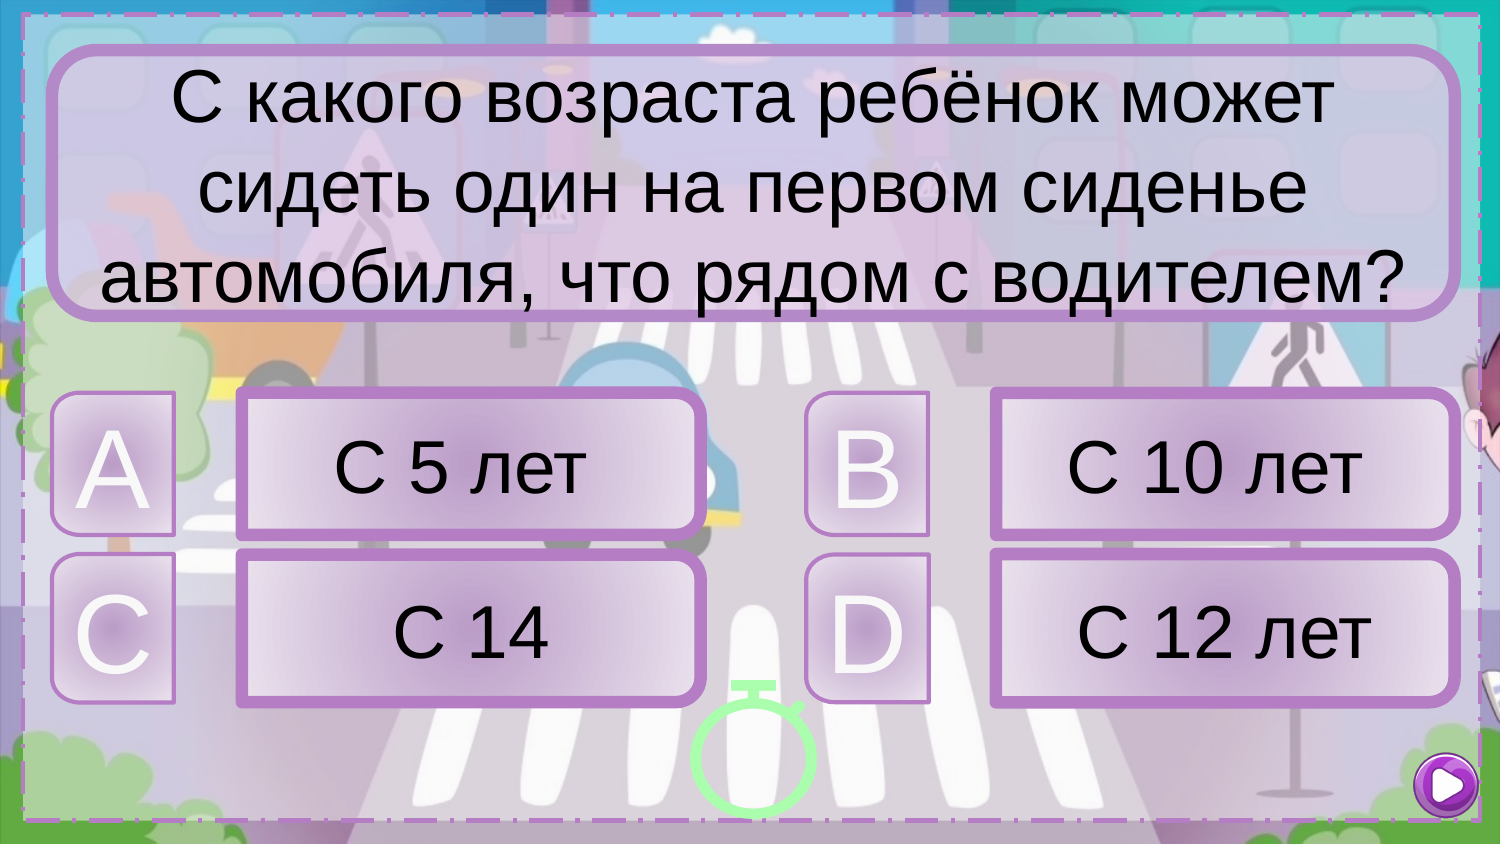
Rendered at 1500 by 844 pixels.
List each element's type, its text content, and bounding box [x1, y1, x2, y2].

text_box A [49, 390, 176, 538]
text_box [21, 12, 1482, 823]
text_box B [804, 390, 931, 538]
text_box C [49, 551, 176, 705]
picture [0, 0, 1500, 844]
text_box D [804, 552, 931, 705]
text_box С 5 лет [239, 390, 703, 538]
text_box С 10 лет [994, 390, 1457, 538]
text_box С 14 [239, 552, 703, 705]
text_box С какого возраста ребёнок может сидеть один на первом сиденье автомобиля, что рядом с водителем? [49, 48, 1457, 318]
text_box С 12 лет [993, 551, 1457, 705]
